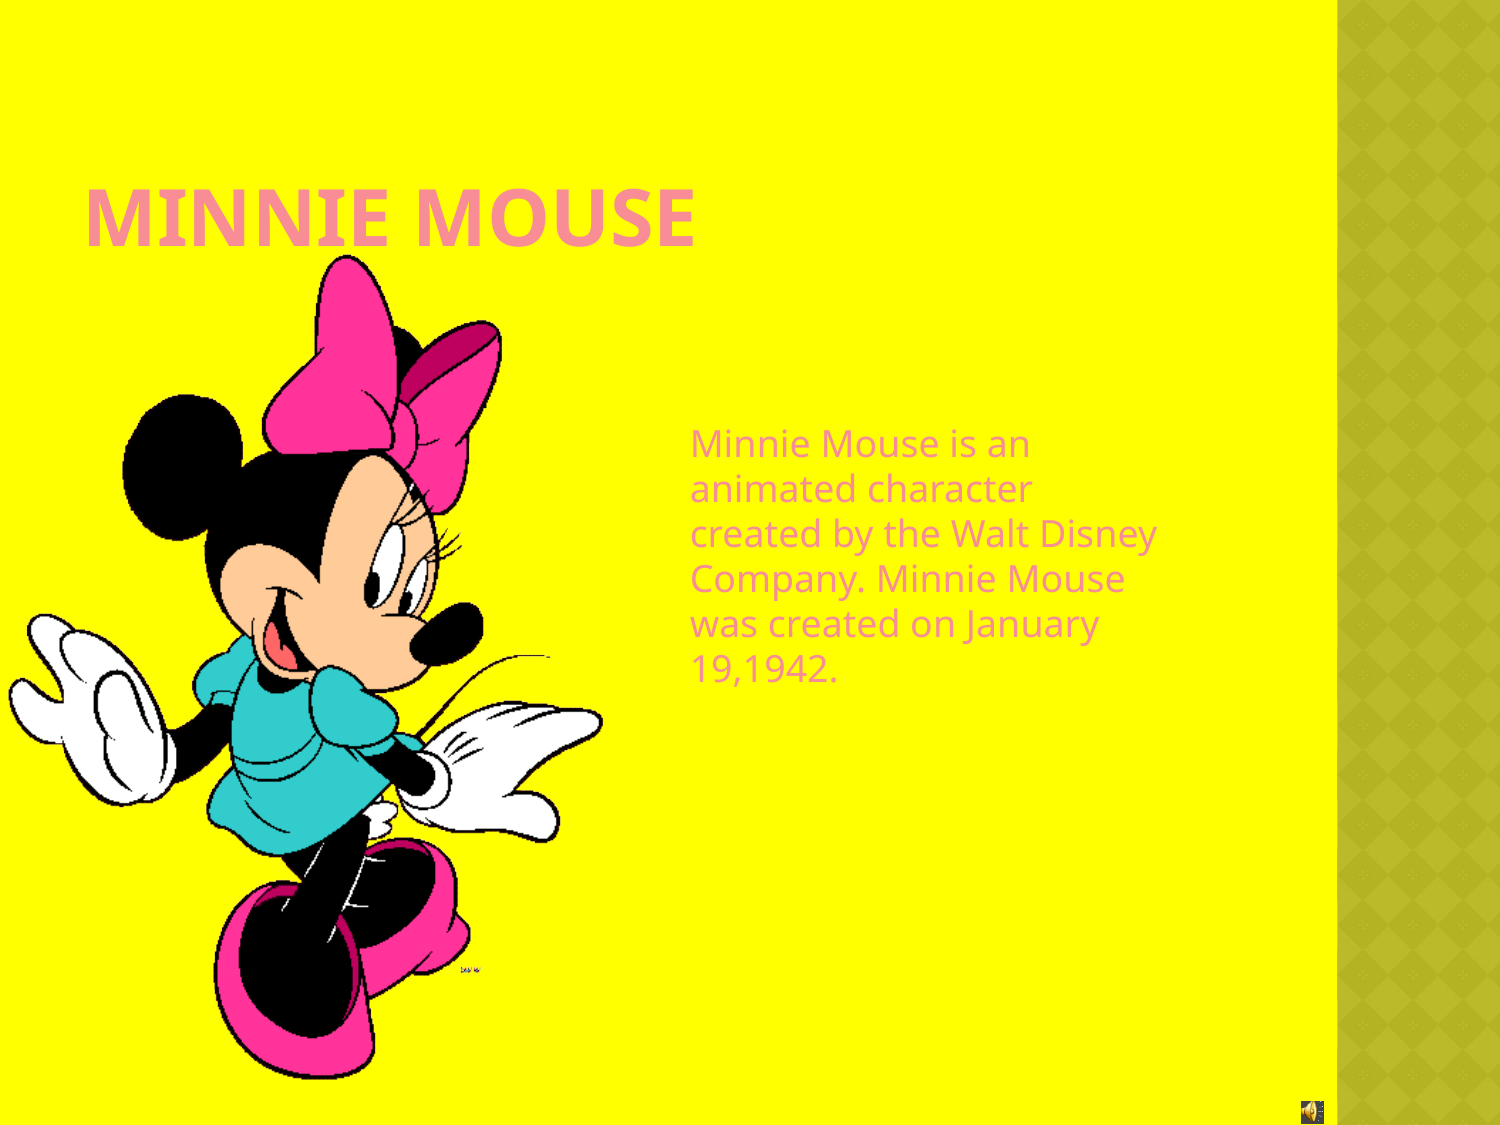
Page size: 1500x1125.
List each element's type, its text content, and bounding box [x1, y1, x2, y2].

picture [0, 249, 610, 1084]
text_box Minnie Mouse is an animated character created by the Walt Disney Company. Minnie Mouse was created on January 19,1942. [674, 412, 1188, 698]
title Minnie Mouse [75, 75, 1425, 263]
picture [1299, 1099, 1326, 1125]
